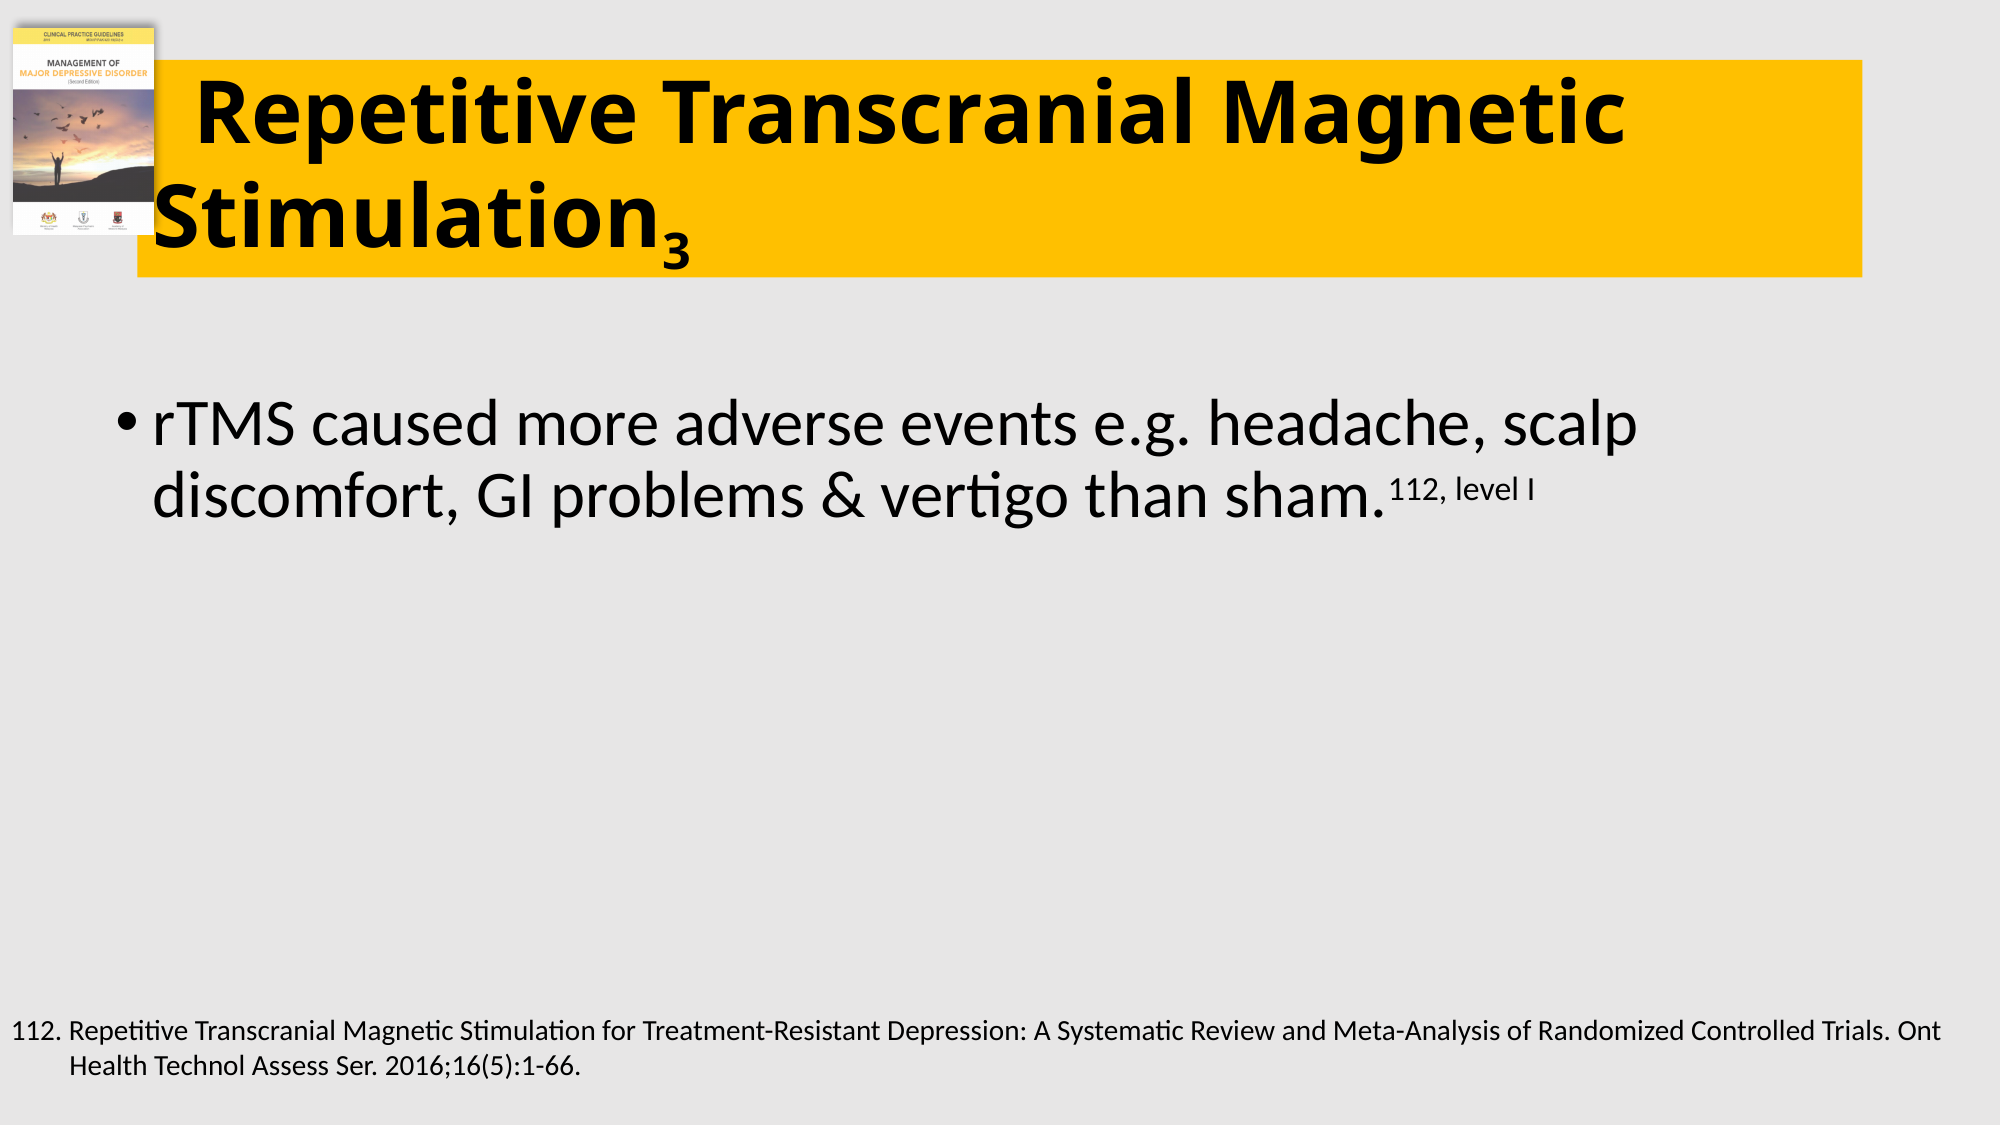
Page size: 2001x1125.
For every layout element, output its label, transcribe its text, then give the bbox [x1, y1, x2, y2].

text_box 112. Repetitive Transcranial Magnetic Stimulation for Treatment-Resistant Depression: A Systematic Review and Meta-Analysis of Randomized Controlled Trials. Ont Health Technol Assess Ser. 2016;16(5):1-66. [0, 1003, 1997, 1089]
title Repetitive Transcranial Magnetic Stimulation3 [137, 59, 1863, 278]
picture [13, 28, 154, 235]
list rTMS caused more adverse events e.g. headache, scalp discomfort, GI problems & vertigo than sham.112, level I [100, 290, 1892, 1003]
